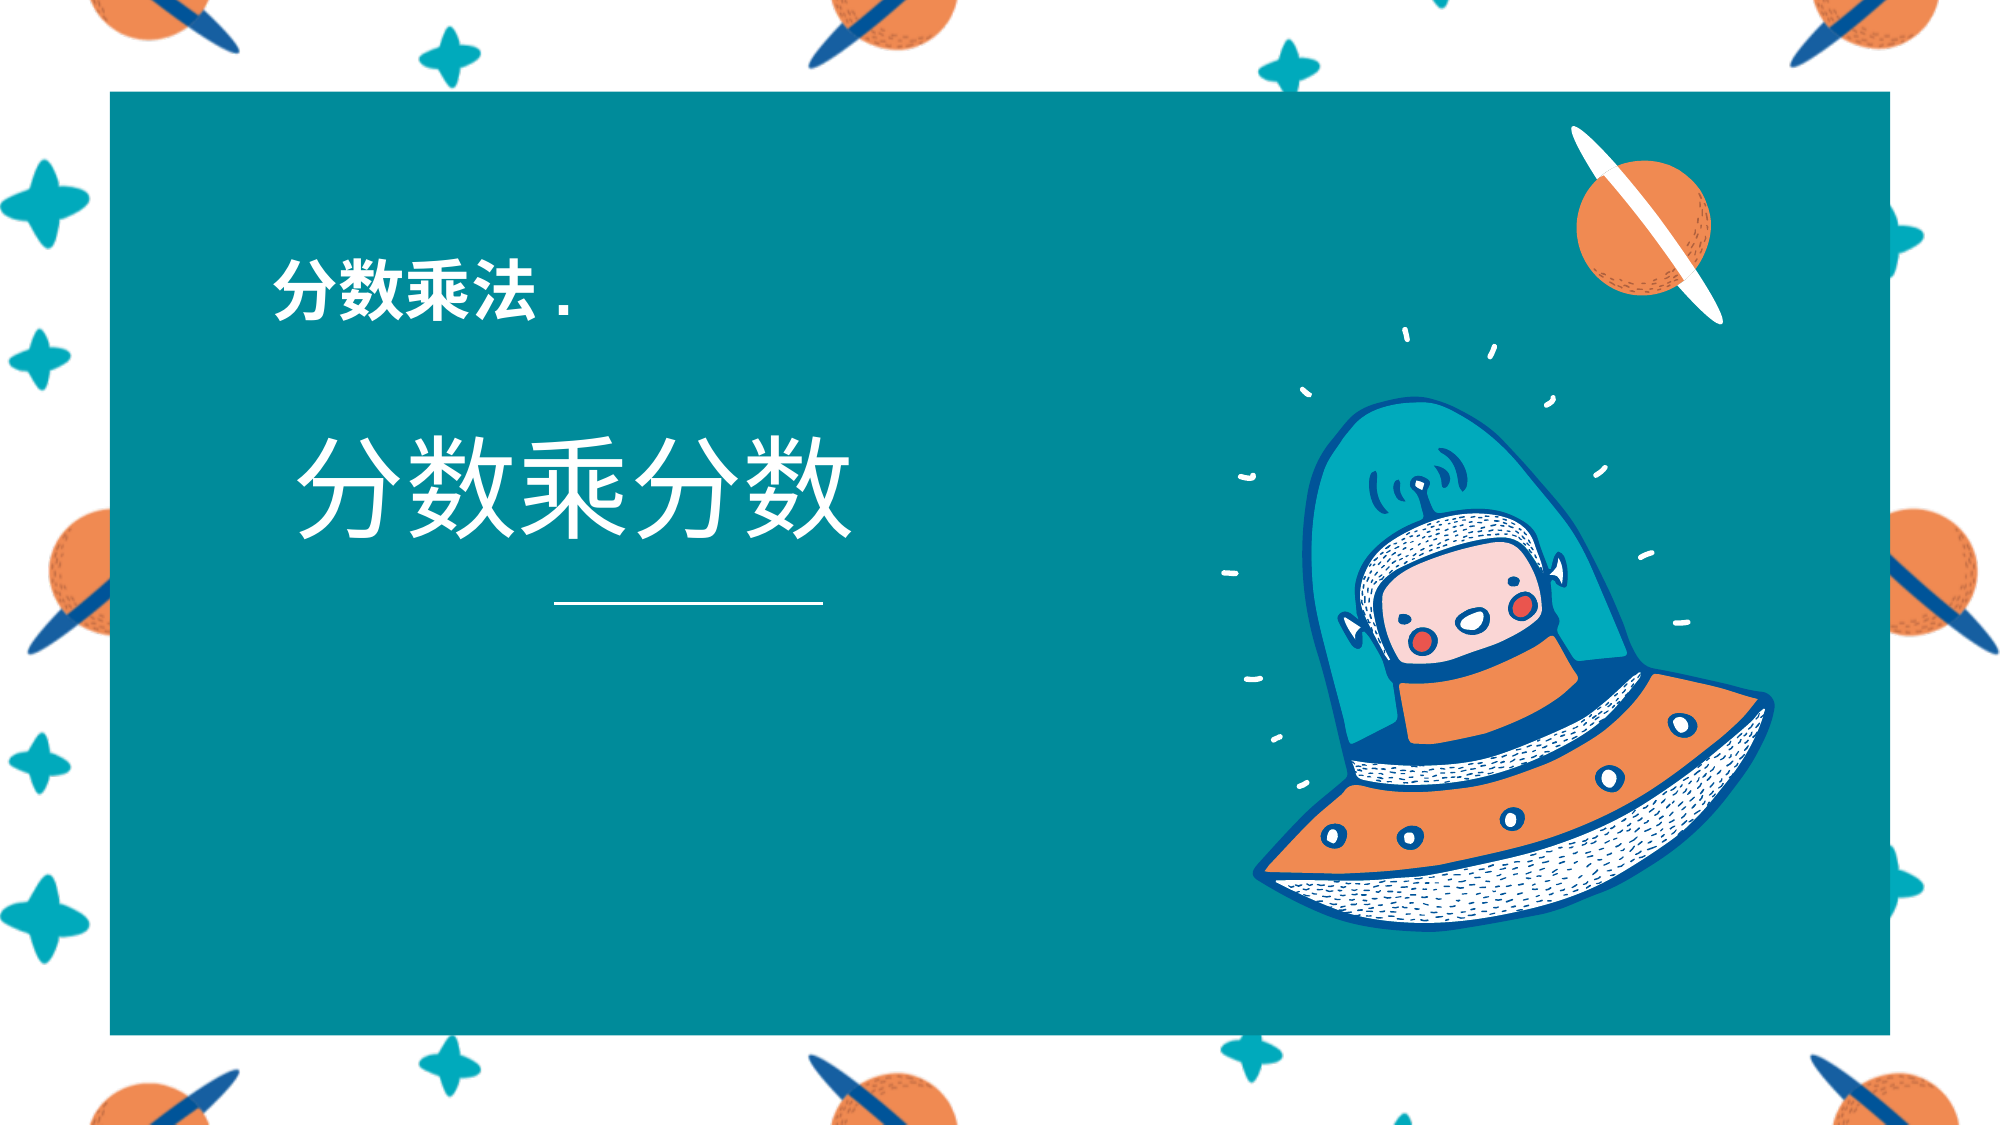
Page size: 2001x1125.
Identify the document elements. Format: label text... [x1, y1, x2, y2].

list 分数乘法. [256, 243, 1121, 349]
picture [0, 0, 2000, 1125]
subtitle 分数乘分数 [277, 447, 1133, 540]
